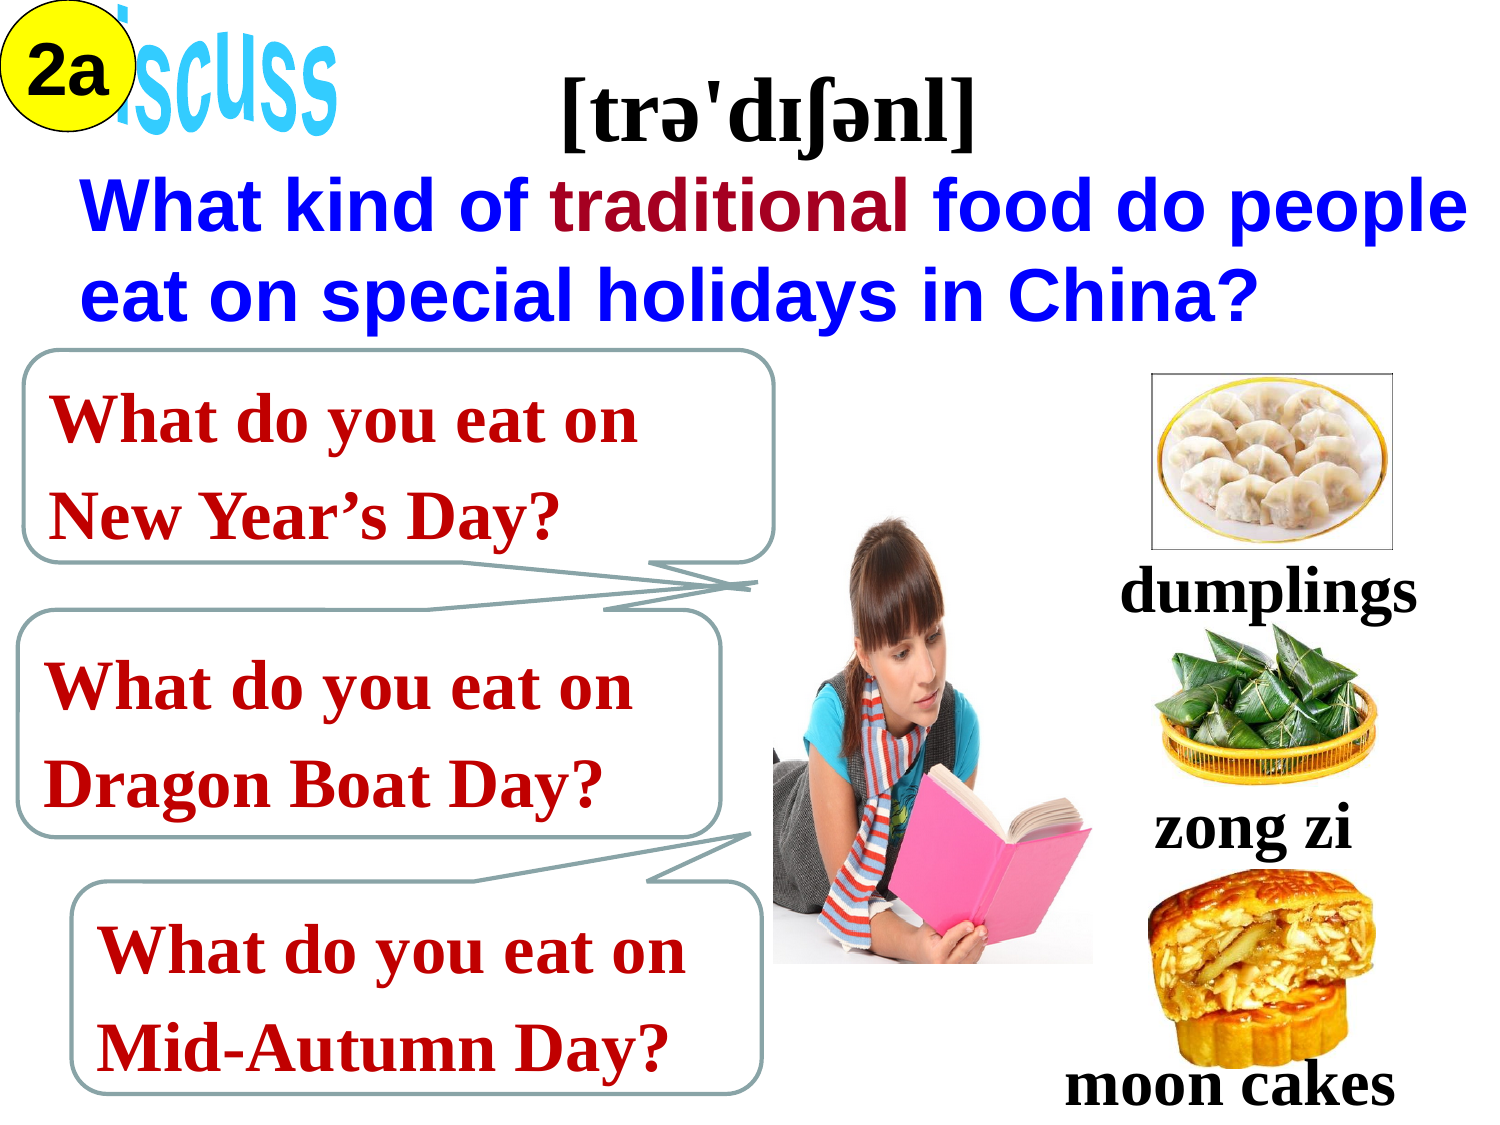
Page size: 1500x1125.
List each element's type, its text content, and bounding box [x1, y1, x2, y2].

picture [1151, 621, 1380, 788]
text_box zong zi [1139, 774, 1369, 870]
text_box moon cakes [1049, 1031, 1412, 1125]
picture [773, 503, 1093, 965]
text_box dumplings [1104, 538, 1435, 634]
text_box What do you eat on New Year’s Day? [23, 349, 774, 586]
text_box What do you eat on Mid-Autumn Day? [71, 833, 762, 1094]
text_box What do you eat on Dragon Boat Day? [17, 582, 758, 838]
picture [1147, 869, 1377, 1069]
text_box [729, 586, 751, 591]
text_box 2a [0, 0, 136, 132]
picture [1151, 373, 1394, 551]
text_box What kind of traditional food do people eat on special holidays in China? [64, 148, 1500, 344]
text_box [trə'dɪʃənl] [521, 42, 1018, 168]
